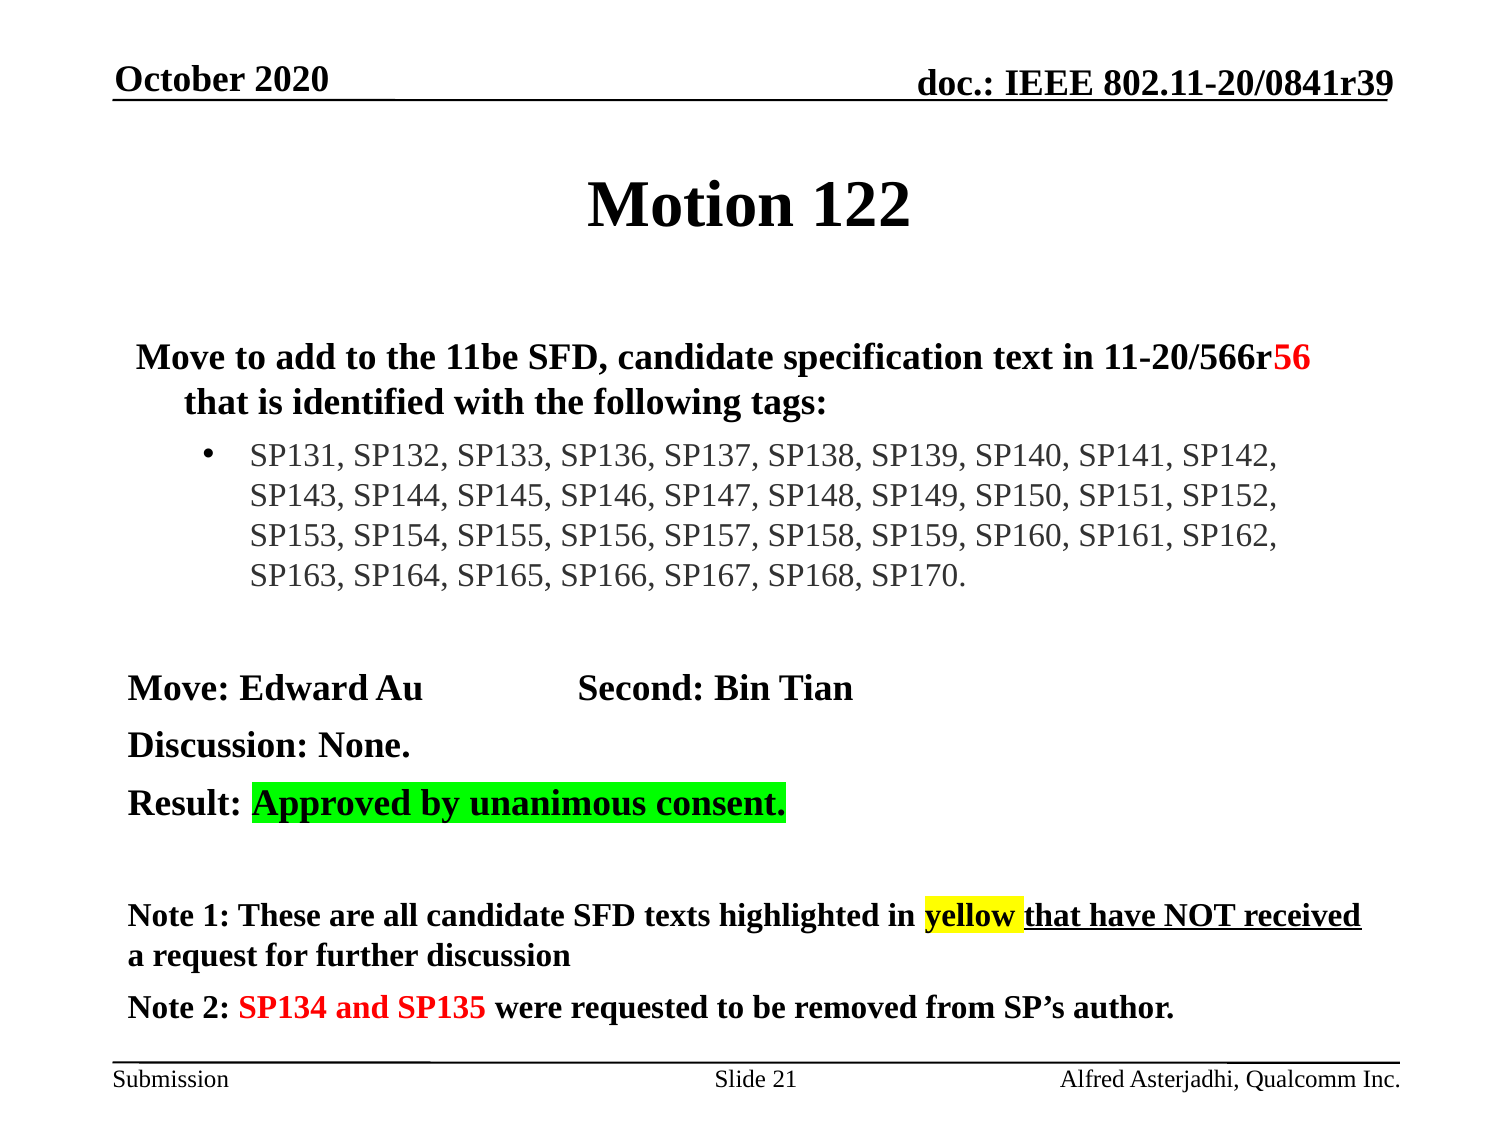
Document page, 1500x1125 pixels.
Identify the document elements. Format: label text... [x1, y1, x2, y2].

slide_number Slide 21 [712, 1061, 800, 1123]
list Move to add to the 11be SFD, candidate specification text in 11-20/566r56 that is identified with the following tags: SP131, SP132, SP133, SP136, SP137, SP138, SP139, SP140, SP141, SP142, SP143, SP144, SP145, SP146, SP147, SP148, SP149, SP150, SP151, SP152, SP153, SP154, SP155, SP156, SP157, SP158, SP159, SP160, SP161, SP162, SP163, SP164, SP165, SP166, SP167, SP168, SP170. Move: Edward Au Second: Bin Tian Discussion: None. Result: Approved by unanimous consent. Note 1: These are all candidate SFD texts highlighted in yellow that have NOT received a request for further discussion Note 2: SP134 and SP135 were requested to be removed from SP’s author. [112, 324, 1388, 1063]
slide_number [114, 54, 423, 100]
title Motion 122 [112, 112, 1388, 288]
footer Alfred Asterjadhi, Qualcomm Inc. [878, 1061, 1402, 1093]
